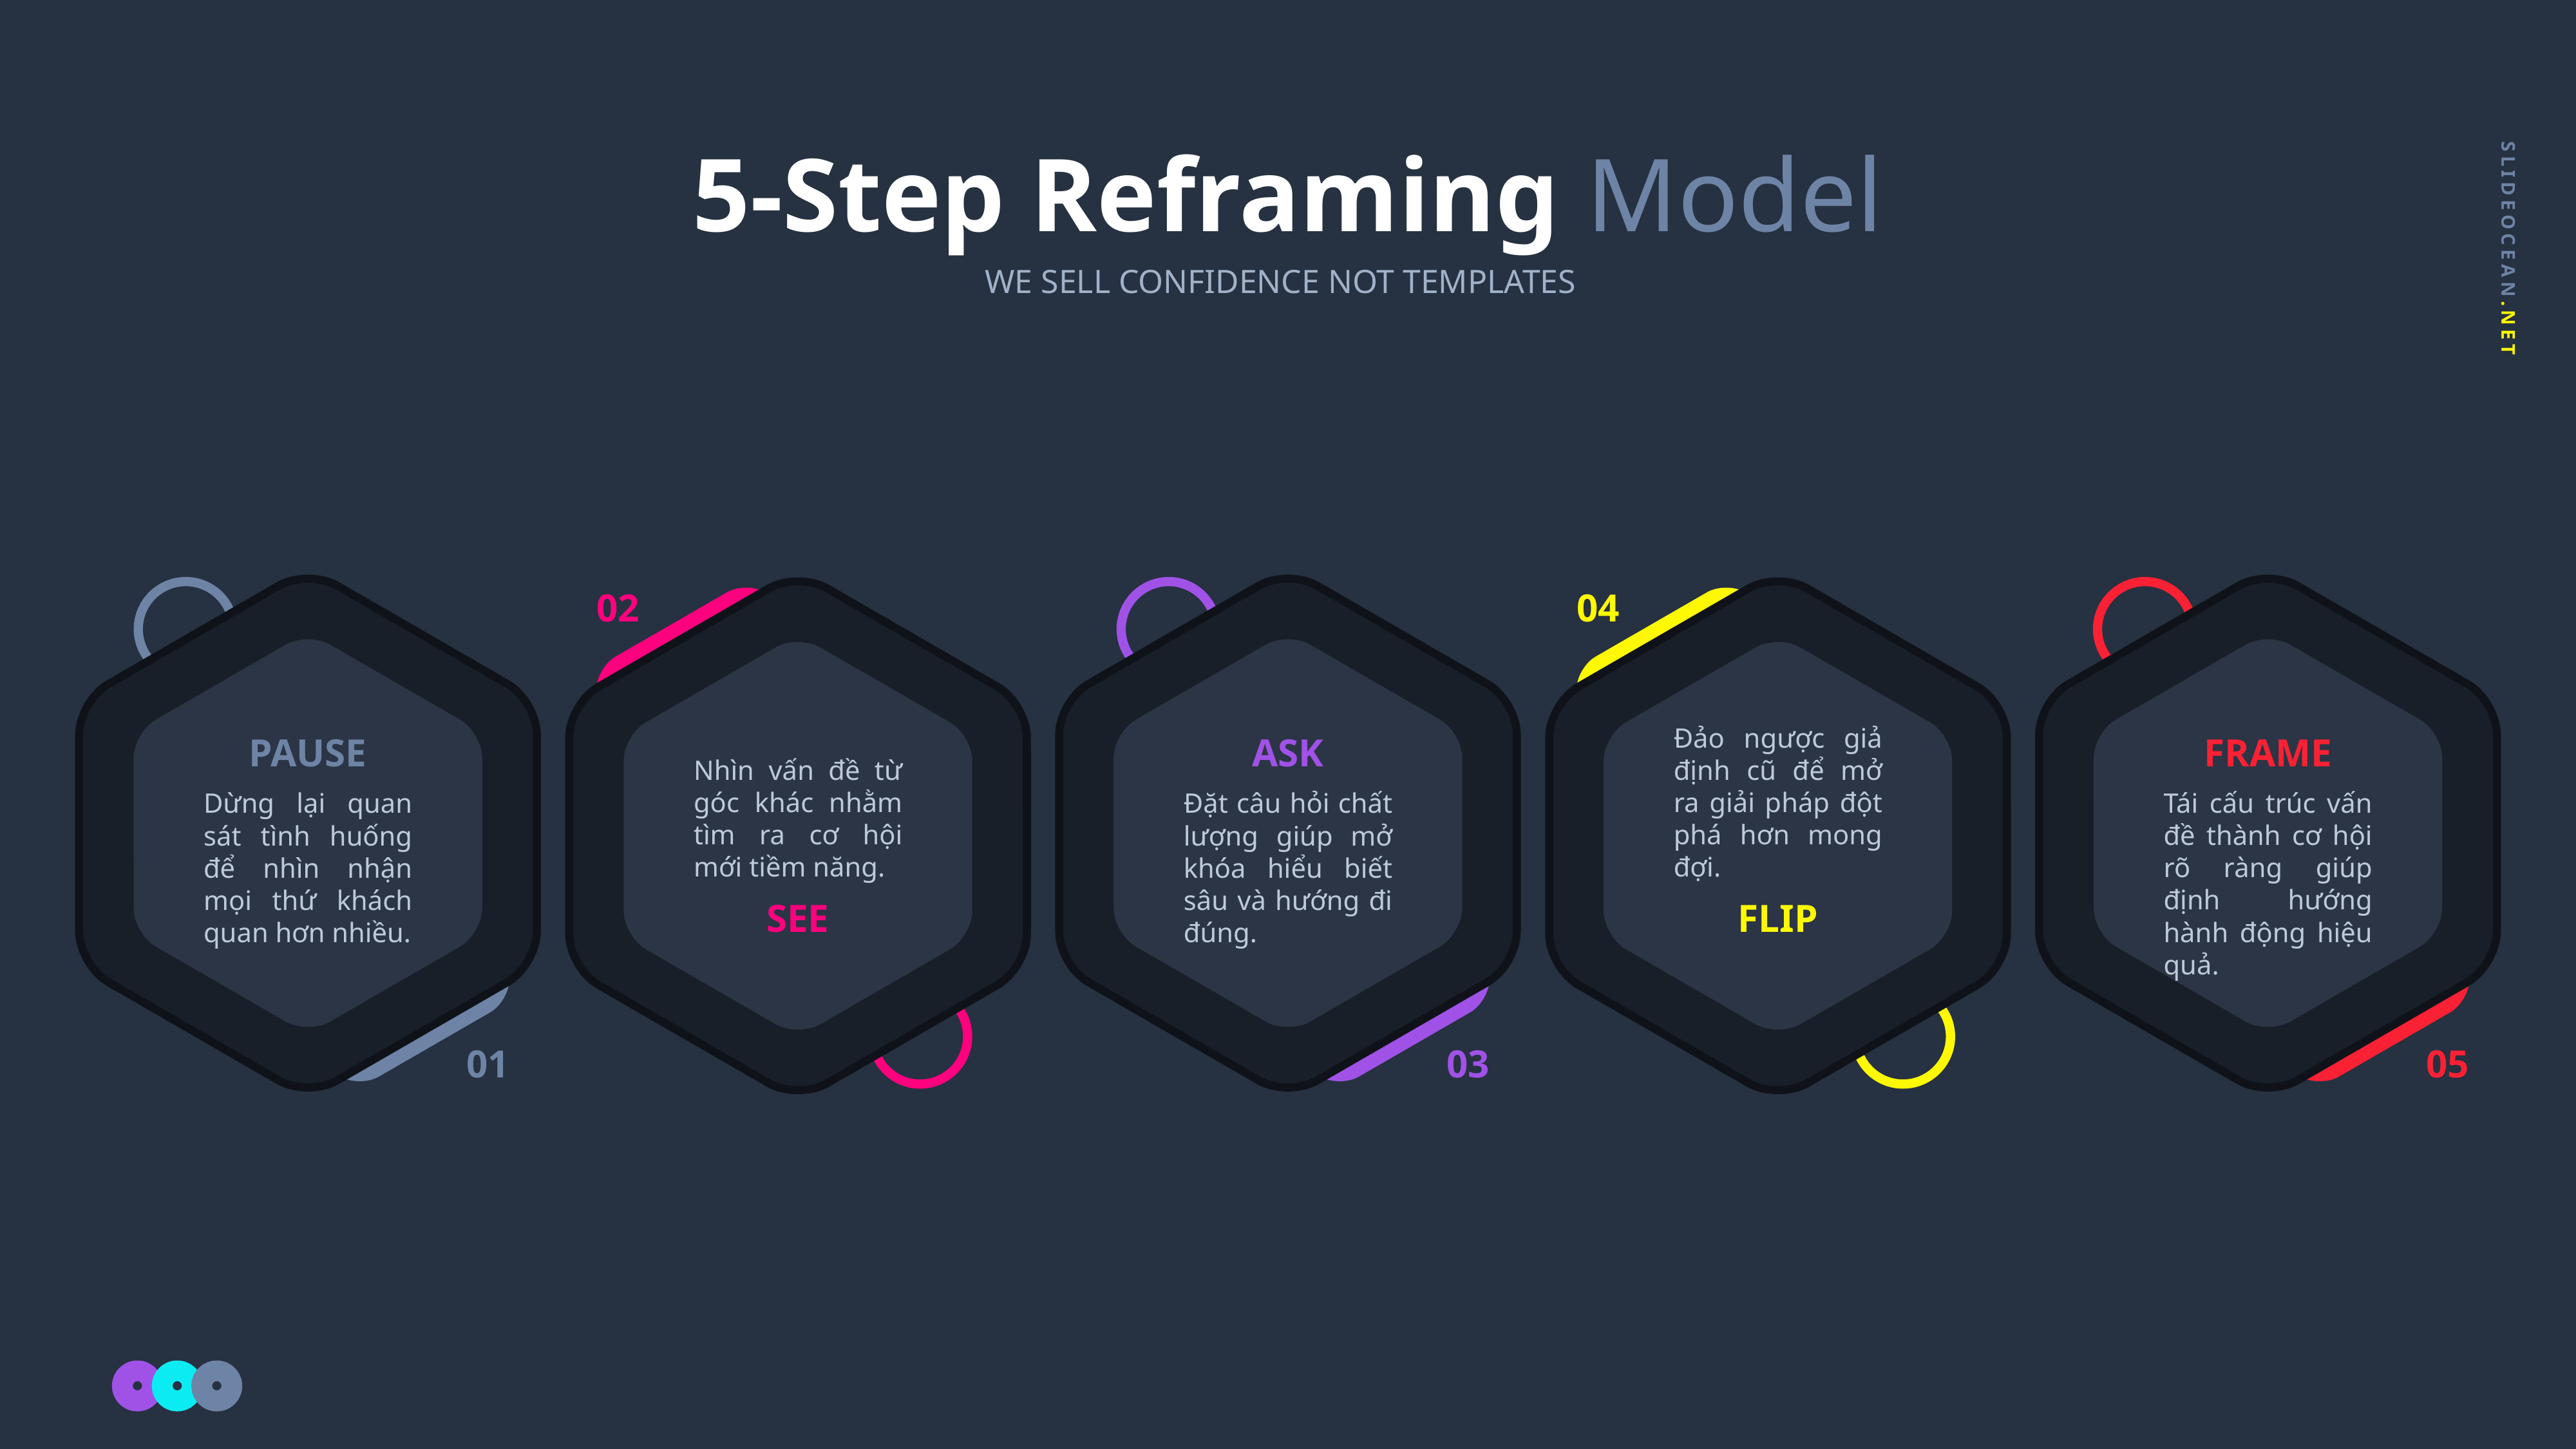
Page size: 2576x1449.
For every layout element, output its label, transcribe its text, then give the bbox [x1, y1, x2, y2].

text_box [569, 581, 1027, 1091]
text_box [2129, 576, 2161, 578]
text_box WE SELL CONFIDENCE NOT TEMPLATES [975, 256, 1586, 305]
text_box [1636, 714, 1920, 945]
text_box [166, 724, 450, 954]
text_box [656, 746, 940, 945]
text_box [79, 578, 538, 1088]
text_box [2126, 724, 2410, 954]
text_box [170, 576, 202, 578]
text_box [1059, 578, 1517, 1088]
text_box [1549, 581, 2007, 1091]
text_box 5-Step Reframing Model [683, 126, 1893, 257]
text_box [1146, 724, 1430, 954]
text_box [2038, 578, 2497, 1088]
text_box [1153, 576, 1185, 578]
